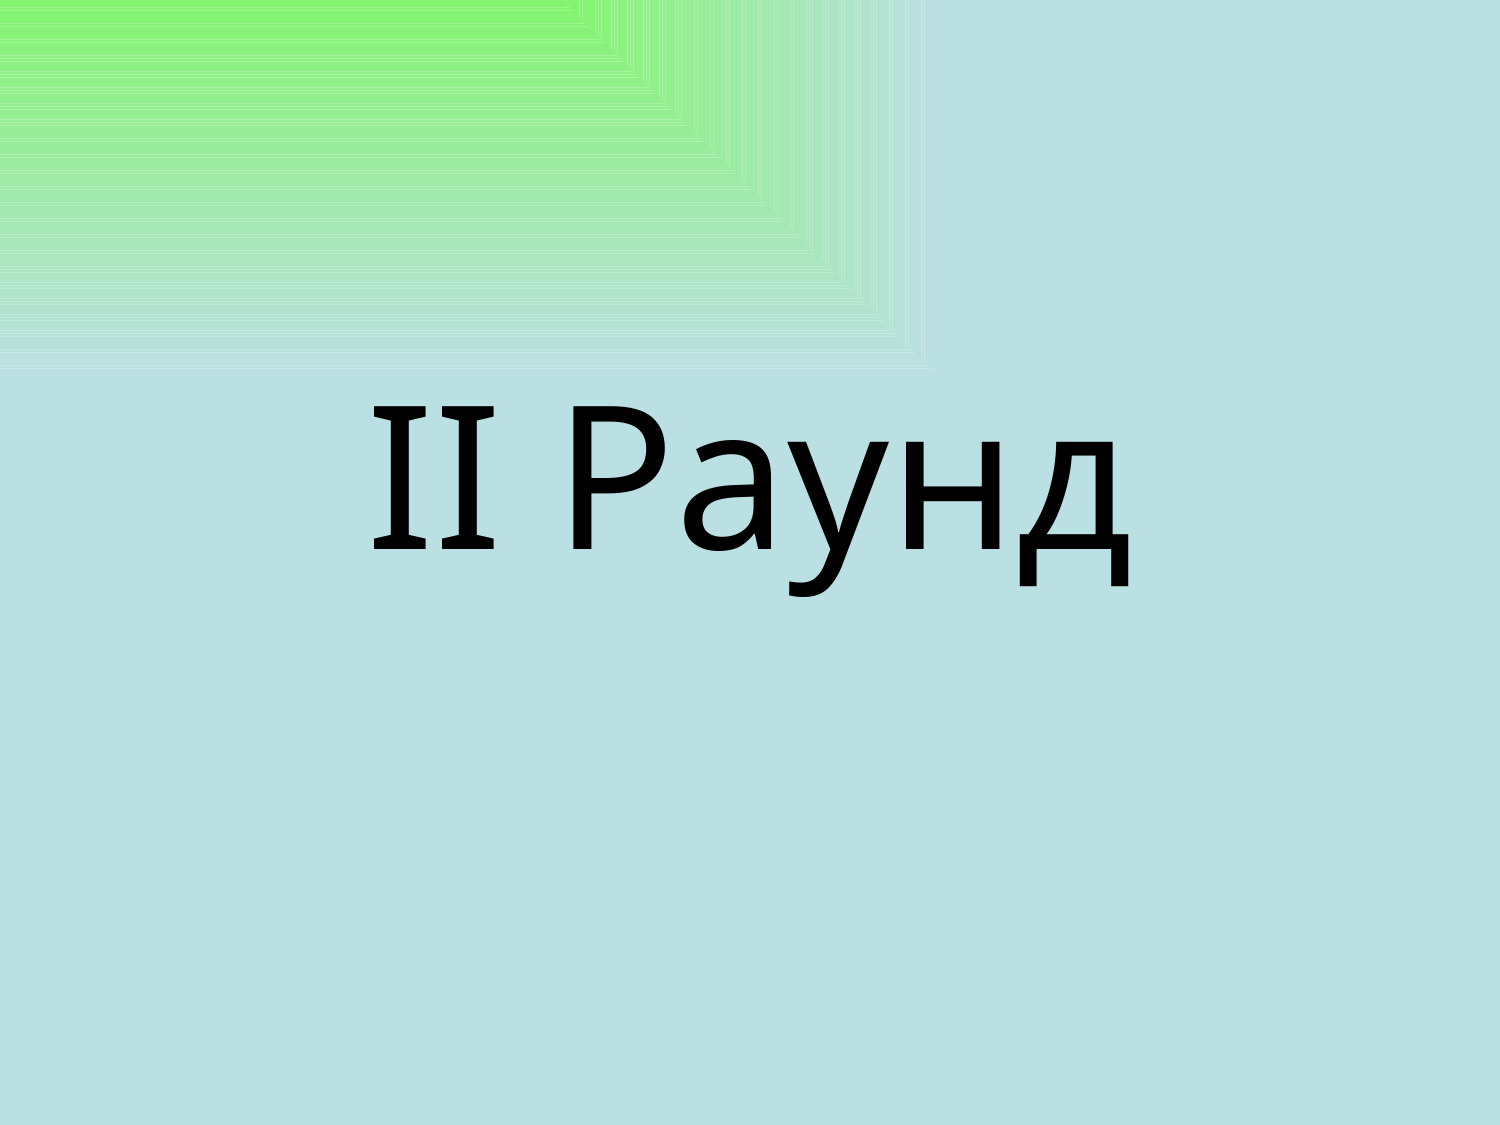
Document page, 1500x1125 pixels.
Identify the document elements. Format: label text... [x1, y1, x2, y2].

title II Раунд [112, 349, 1388, 591]
